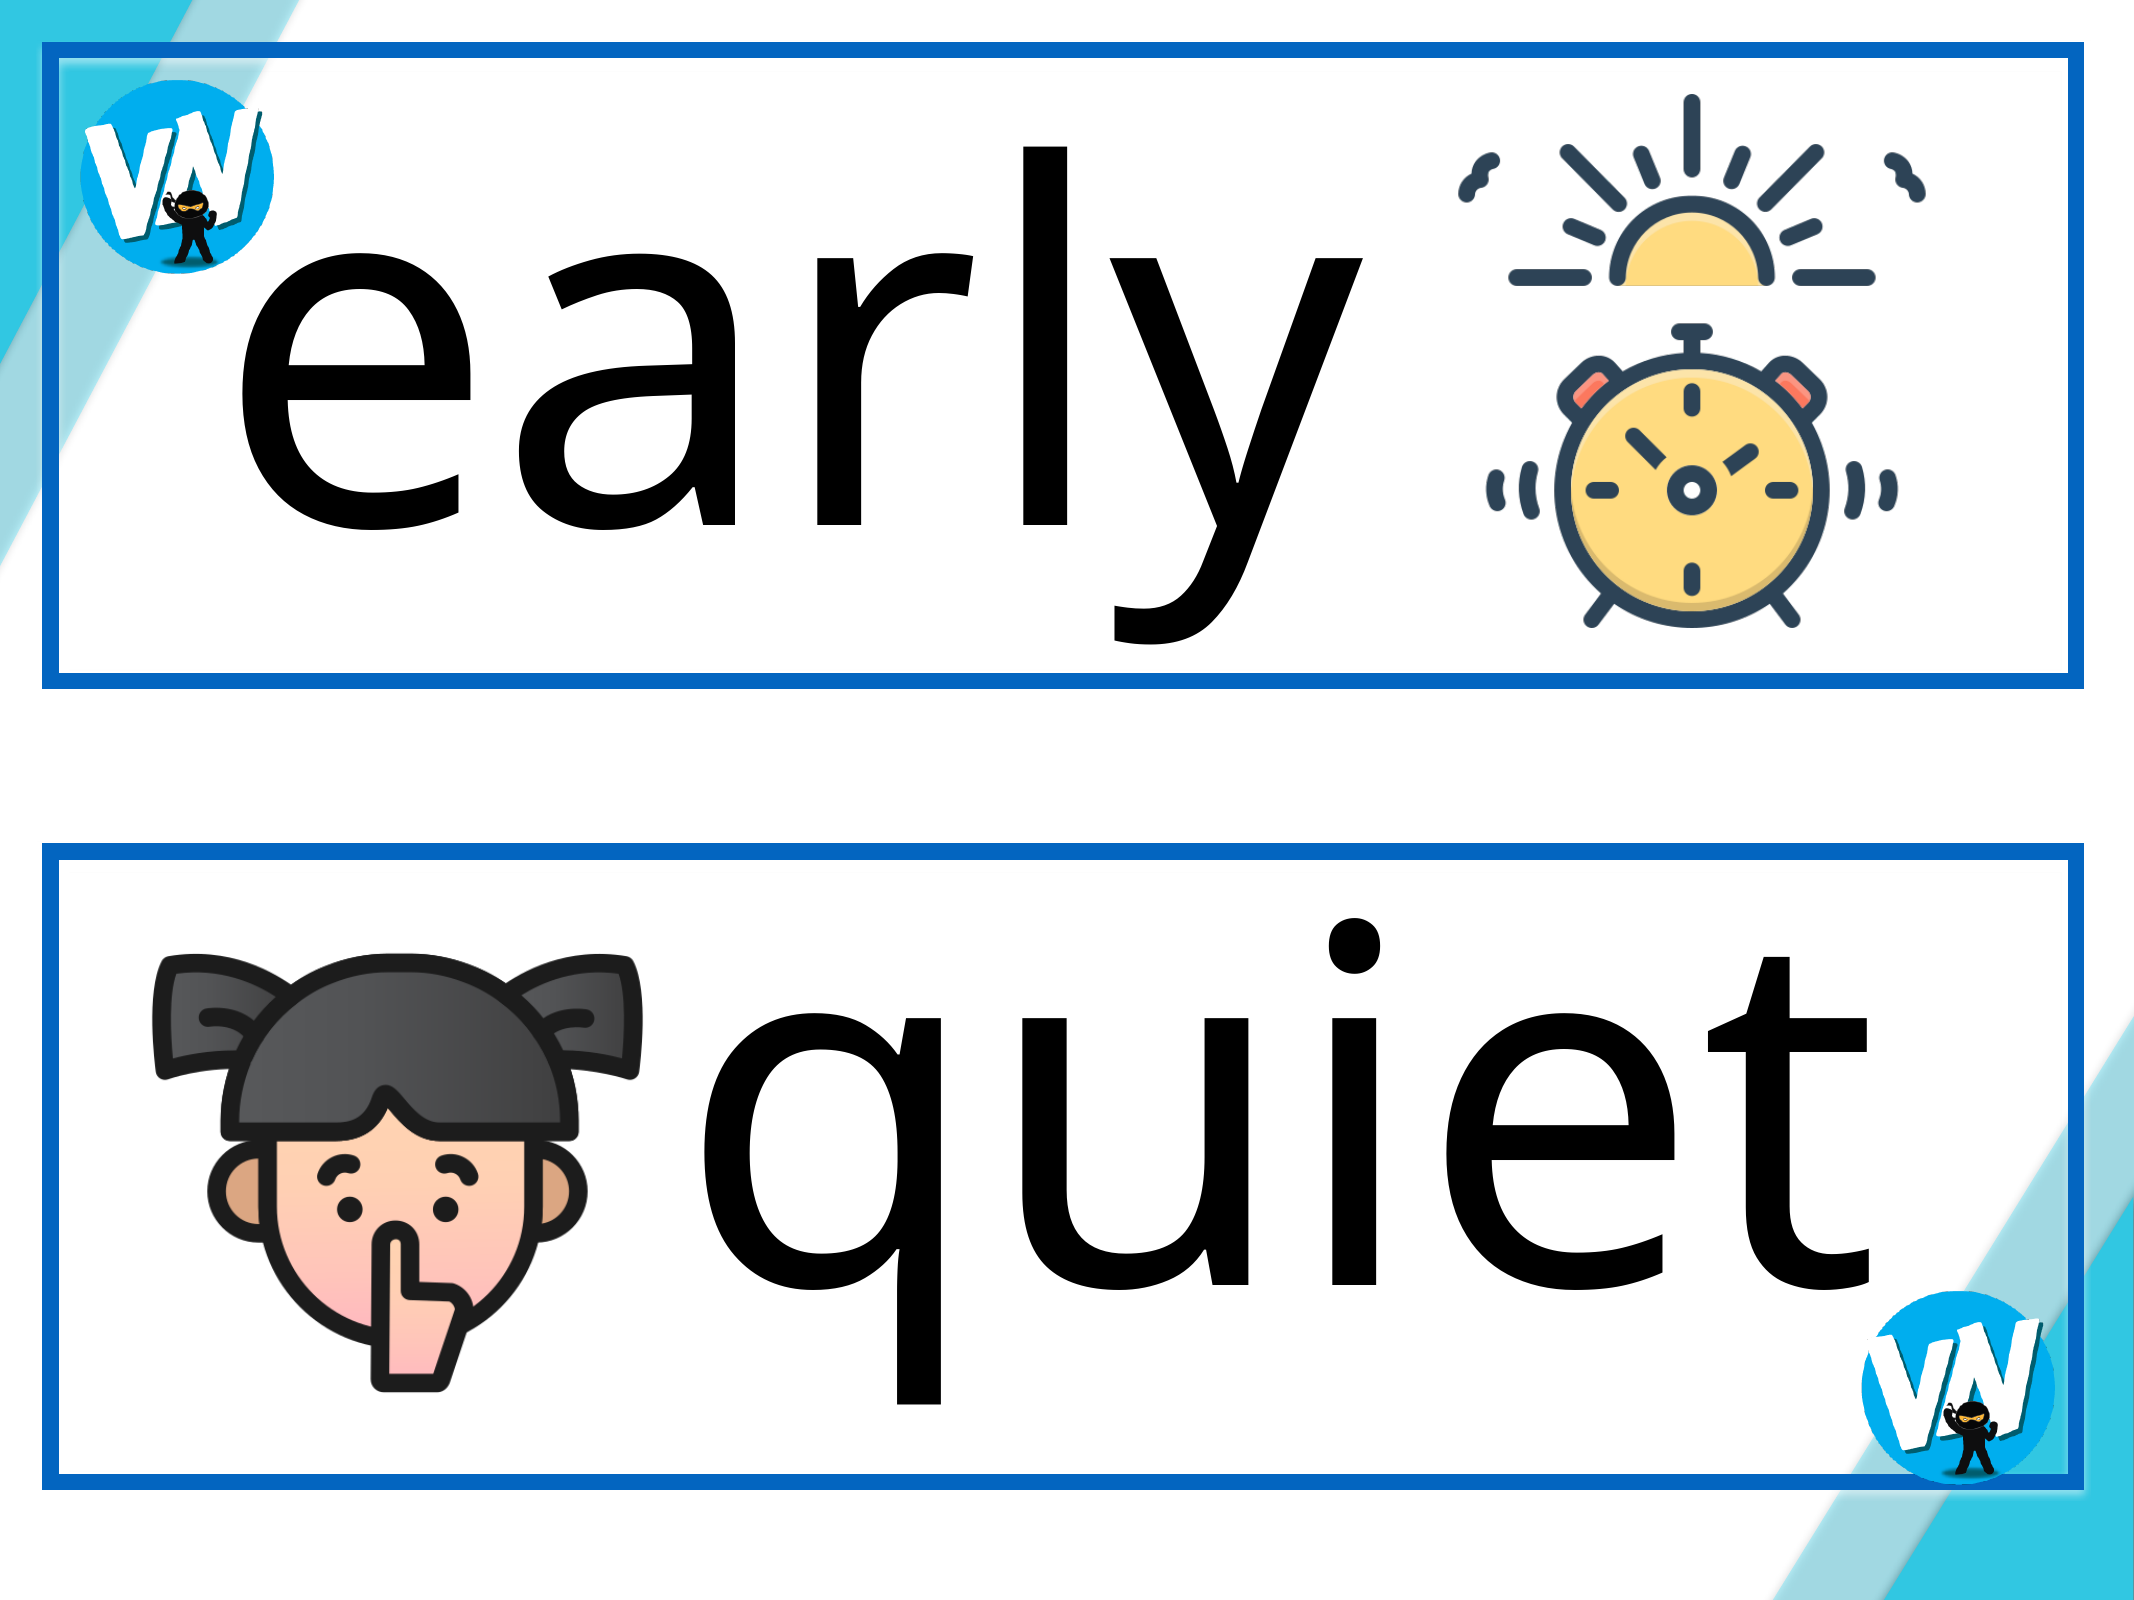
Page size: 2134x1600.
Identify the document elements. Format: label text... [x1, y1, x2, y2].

picture [1837, 1288, 2080, 1488]
text_box early [207, 19, 1373, 634]
text_box [90, 851, 1833, 1483]
picture [1425, 93, 1959, 628]
text_box [90, 50, 2076, 681]
picture [130, 906, 665, 1440]
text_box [0, 0, 81, 1497]
text_box quiet [424, 779, 1956, 1394]
picture [57, 77, 299, 278]
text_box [1963, 235, 2134, 1600]
